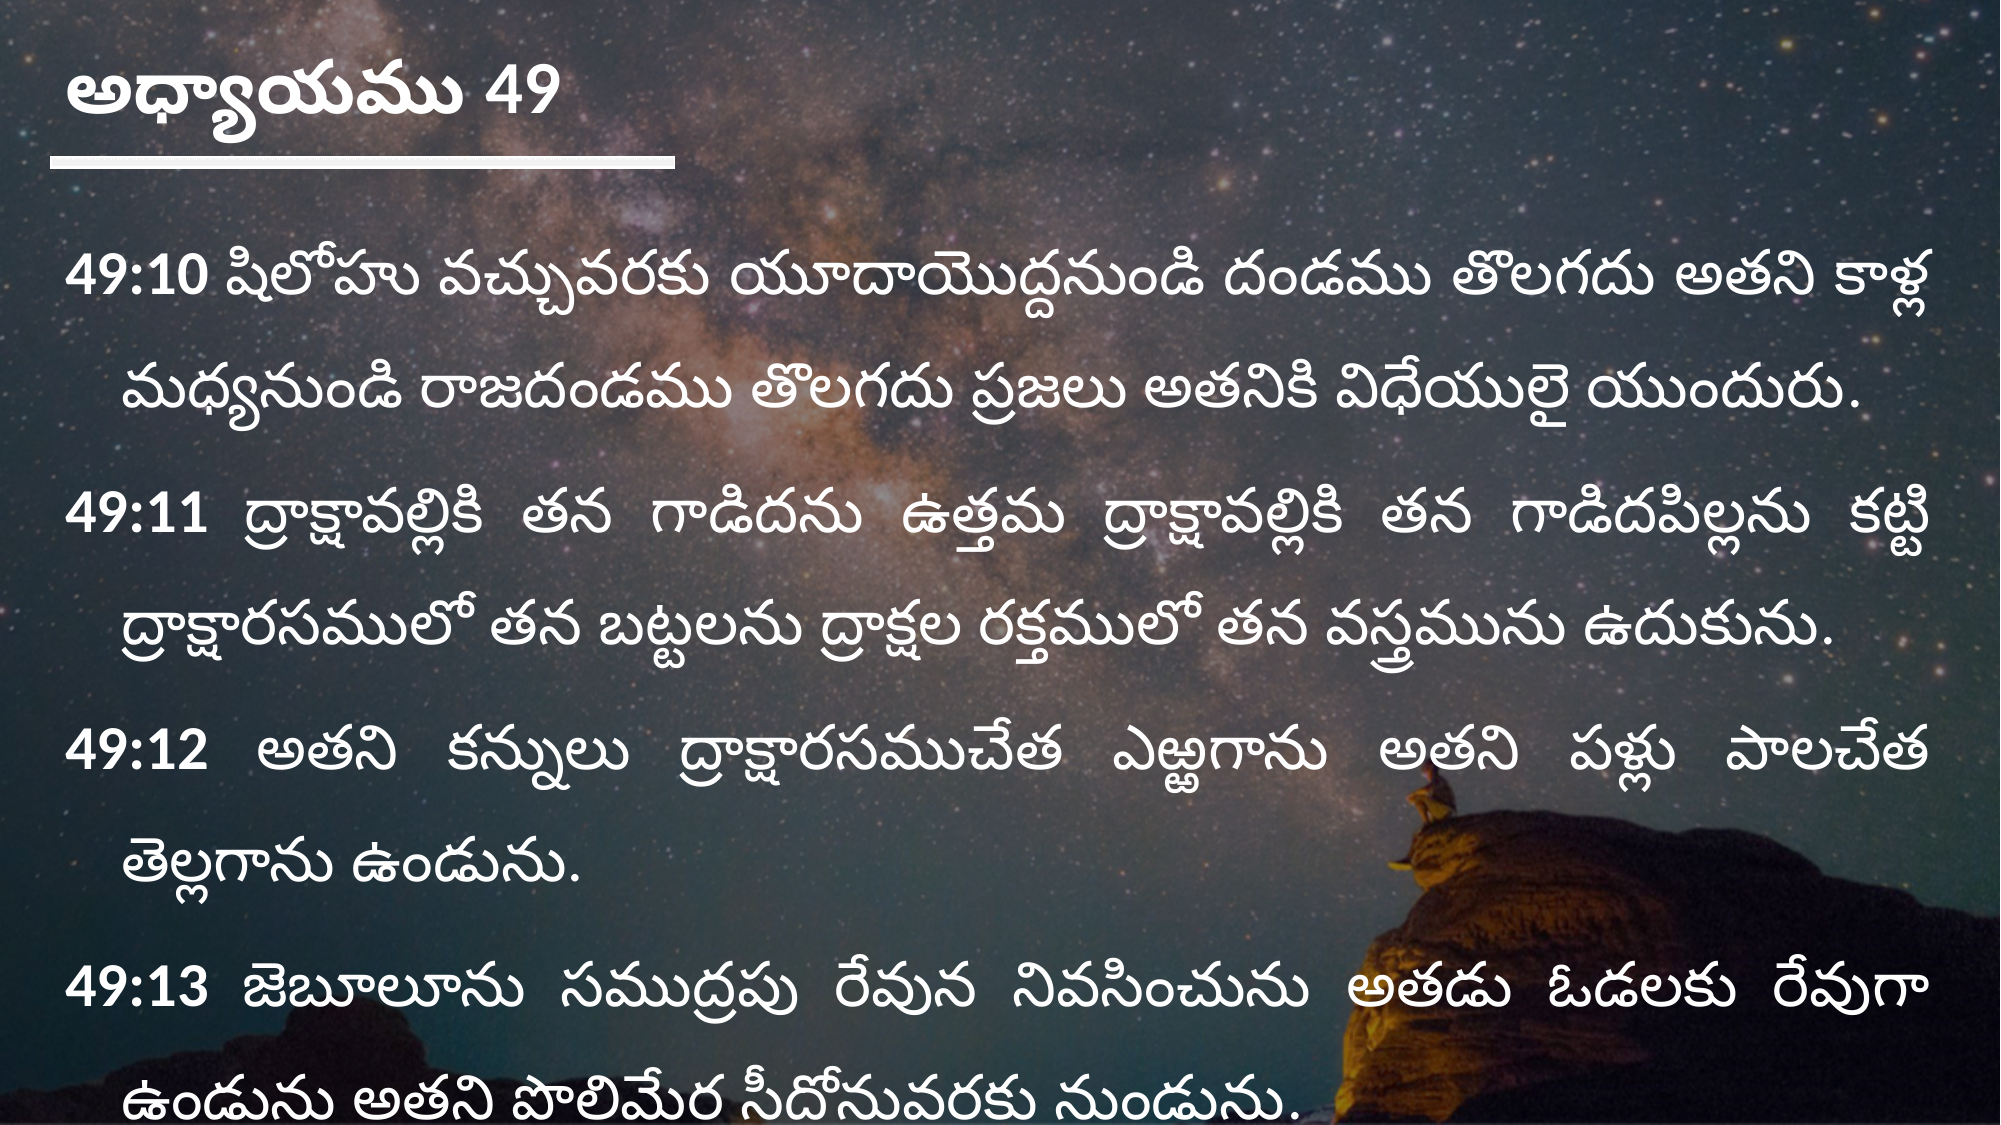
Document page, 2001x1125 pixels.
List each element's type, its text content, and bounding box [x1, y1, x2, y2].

title అధ్యాయము 49 [50, 0, 1925, 167]
picture [0, 0, 2000, 1125]
list 49:10 షిలోహు వచ్చువరకు యూదాయొద్దనుండి దండము తొలగదు అతని కాళ్ల మధ్యనుండి రాజదండము తొలగదు ప్రజలు అతనికి విధేయులై యుందురు. 49:11 ద్రాక్షావల్లికి తన గాడిదను ఉత్తమ ద్రాక్షావల్లికి తన గాడిదపిల్లను కట్టి ద్రాక్షారసములో తన బట్టలను ద్రాక్షల రక్తములో తన వస్త్రమును ఉదుకును. 49:12 అతని కన్నులు ద్రాక్షారసముచేత ఎఱ్ఱగాను అతని పళ్లు పాలచేత తెల్లగాను ఉండును. 49:13 జెబూలూను సముద్రపు రేవున నివసించును అతడు ఓడలకు రేవుగా ఉండును అతని పొలిమేర సీదోనువరకు నుండును. [50, 187, 1946, 1063]
